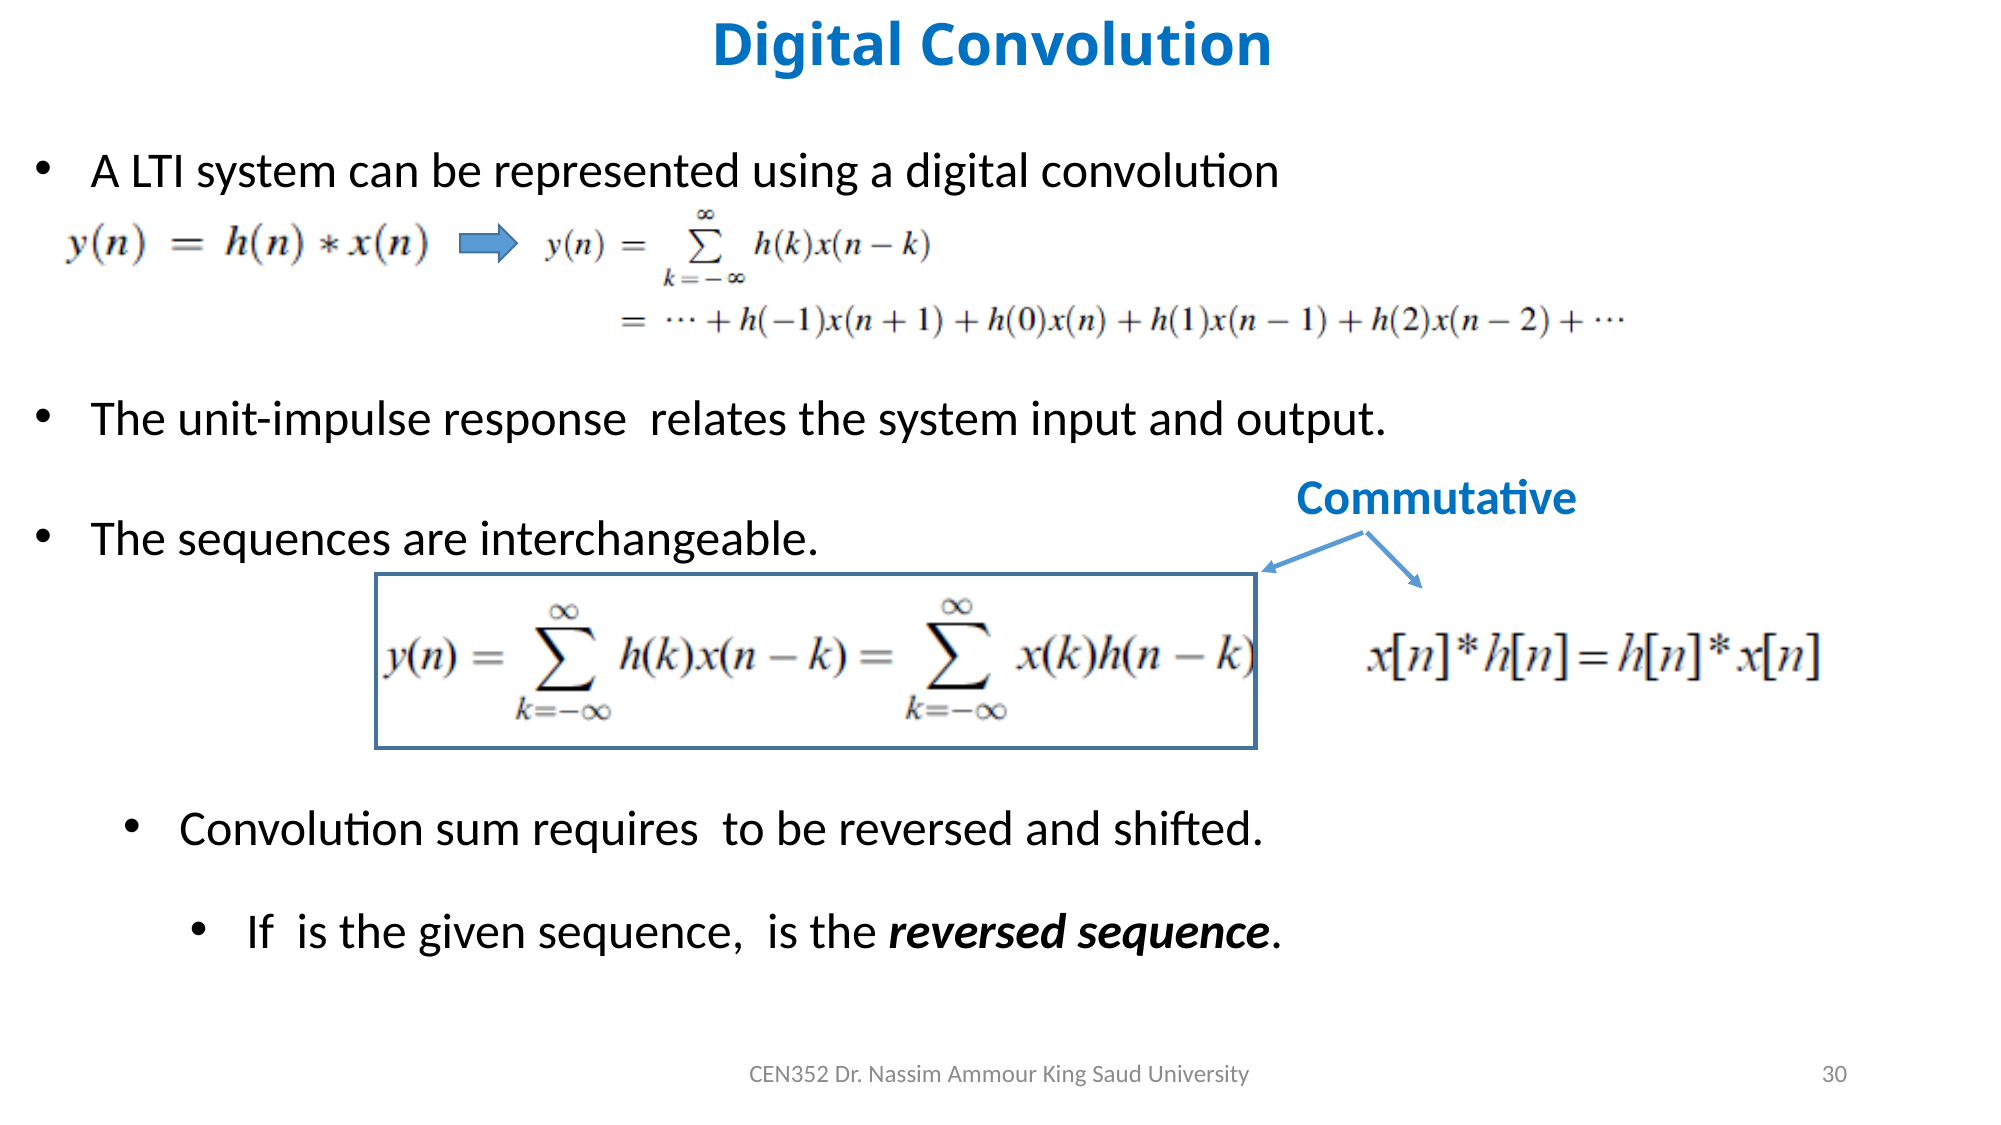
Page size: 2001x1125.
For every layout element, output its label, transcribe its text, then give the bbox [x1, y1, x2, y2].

text_box [375, 573, 1257, 749]
text_box [459, 222, 519, 264]
slide_number 30 [1412, 1042, 1863, 1103]
footer CEN352 Dr. Nassim Ammour King Saud University [662, 1042, 1338, 1103]
text_box A LTI system can be represented using a digital convolution sum. [19, 129, 1358, 265]
picture [1357, 610, 1838, 705]
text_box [1366, 532, 1423, 589]
picture [48, 206, 438, 280]
picture [539, 205, 1638, 341]
text_box The sequences are interchangeable. [19, 498, 847, 574]
picture [368, 587, 1256, 731]
text_box Digital Convolution [696, 0, 1304, 85]
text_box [1261, 532, 1364, 572]
text_box Commutative [1282, 456, 1593, 532]
